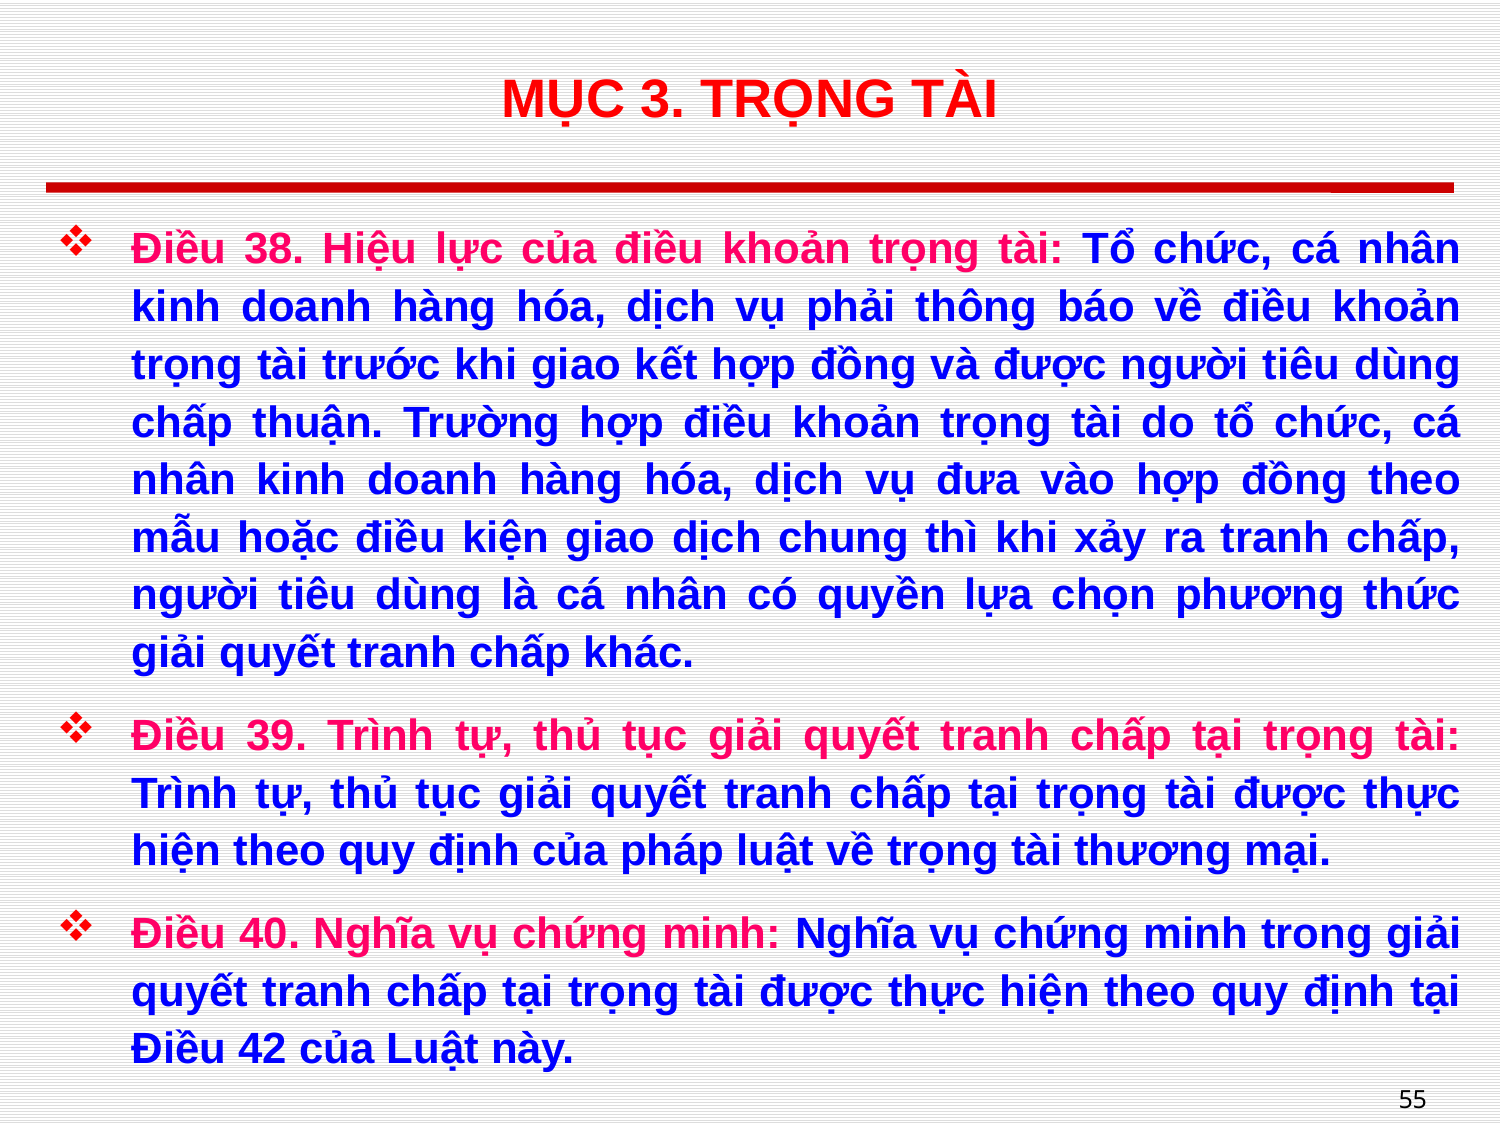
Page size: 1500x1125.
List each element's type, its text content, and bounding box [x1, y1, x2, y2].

title MỤC 3. TRỌNG TÀI [38, 24, 1463, 163]
text_box Điều 38. Hiệu lực của điều khoản trọng tài: Tổ chức, cá nhân kinh doanh hàng hóa, dịch vụ phải thông báo về điều khoản trọng tài trước khi giao kết hợp đồng và được người tiêu dùng chấp thuận. Trường hợp điều khoản trọng tài do tổ chức, cá nhân kinh doanh hàng hóa, dịch vụ đưa vào hợp đồng theo mẫu hoặc điều kiện giao dịch chung thì khi xảy ra tranh chấp, người tiêu dùng là cá nhân có quyền lựa chọn phương thức giải quyết tranh chấp khác. Điều 39. Trình tự, thủ tục giải quyết tranh chấp tại trọng tài: Trình tự, thủ tục giải quyết tranh chấp tại trọng tài được thực hiện theo quy định của pháp luật về trọng tài thương mại. Điều 40. Nghĩa vụ chứng minh: Nghĩa vụ chứng minh trong giải quyết tranh chấp tại trọng tài được thực hiện theo quy định tại Điều 42 của Luật này. [23, 199, 1477, 1088]
